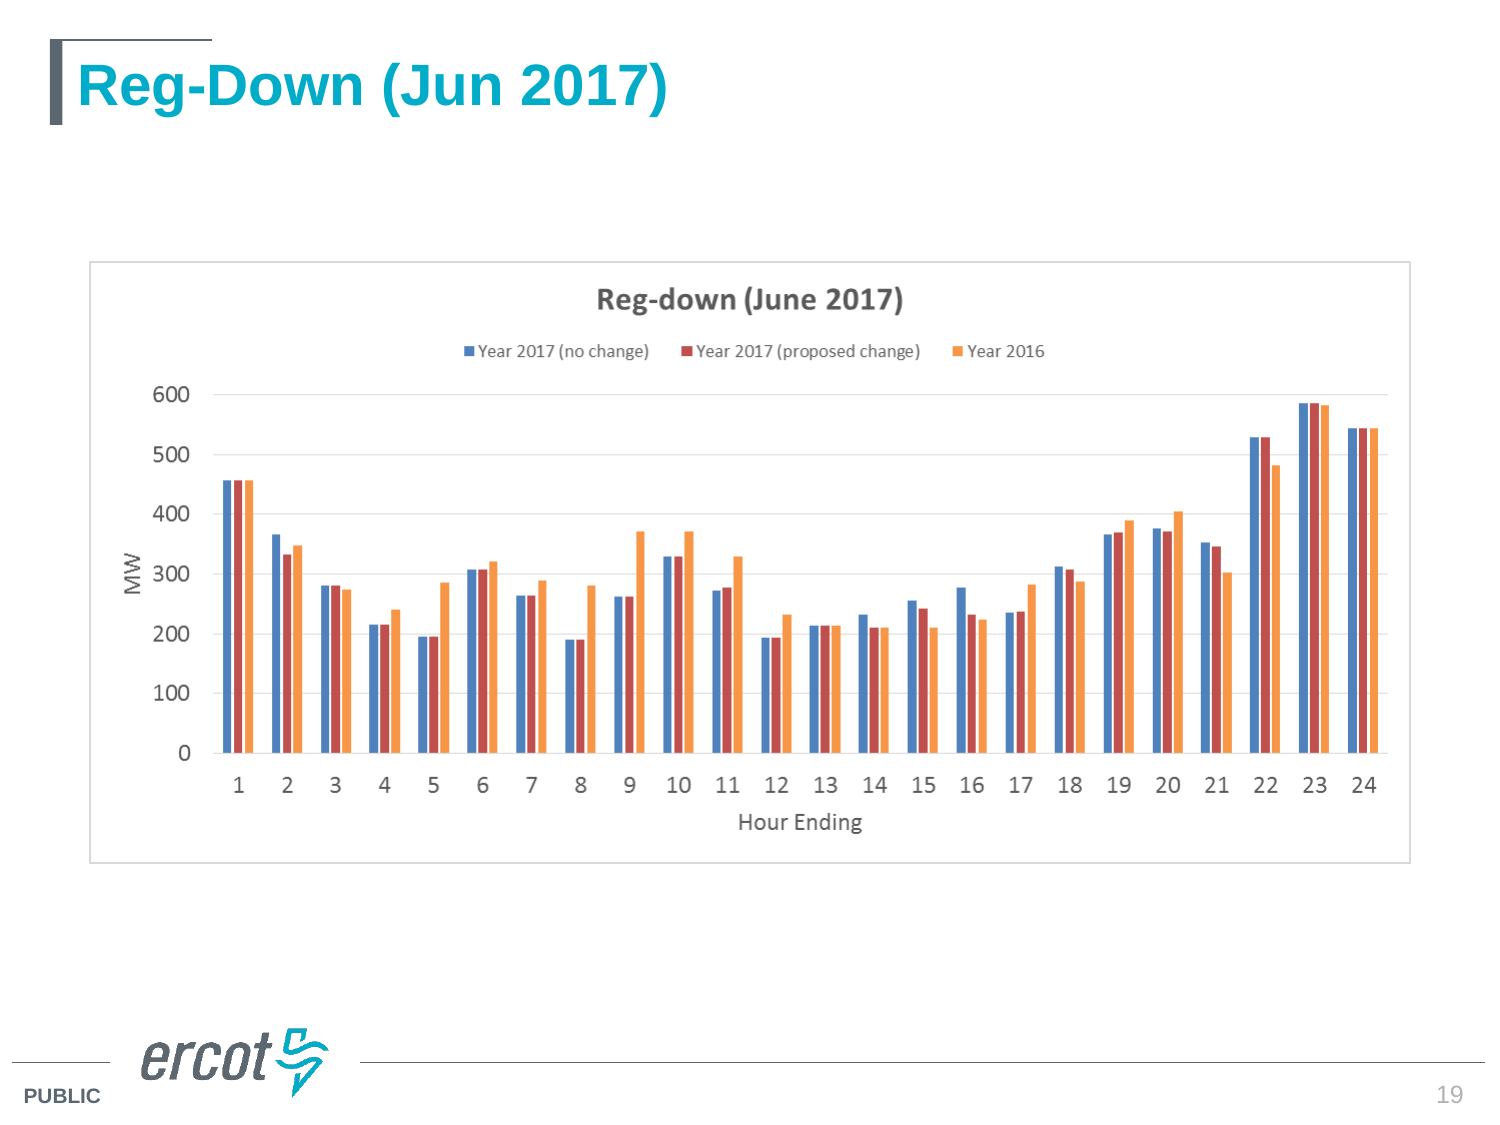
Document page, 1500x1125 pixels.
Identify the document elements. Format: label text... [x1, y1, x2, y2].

slide_number 19 [1412, 1076, 1488, 1112]
picture [89, 261, 1411, 864]
title Reg-Down (Jun 2017) [62, 39, 1450, 228]
picture [137, 1024, 332, 1100]
